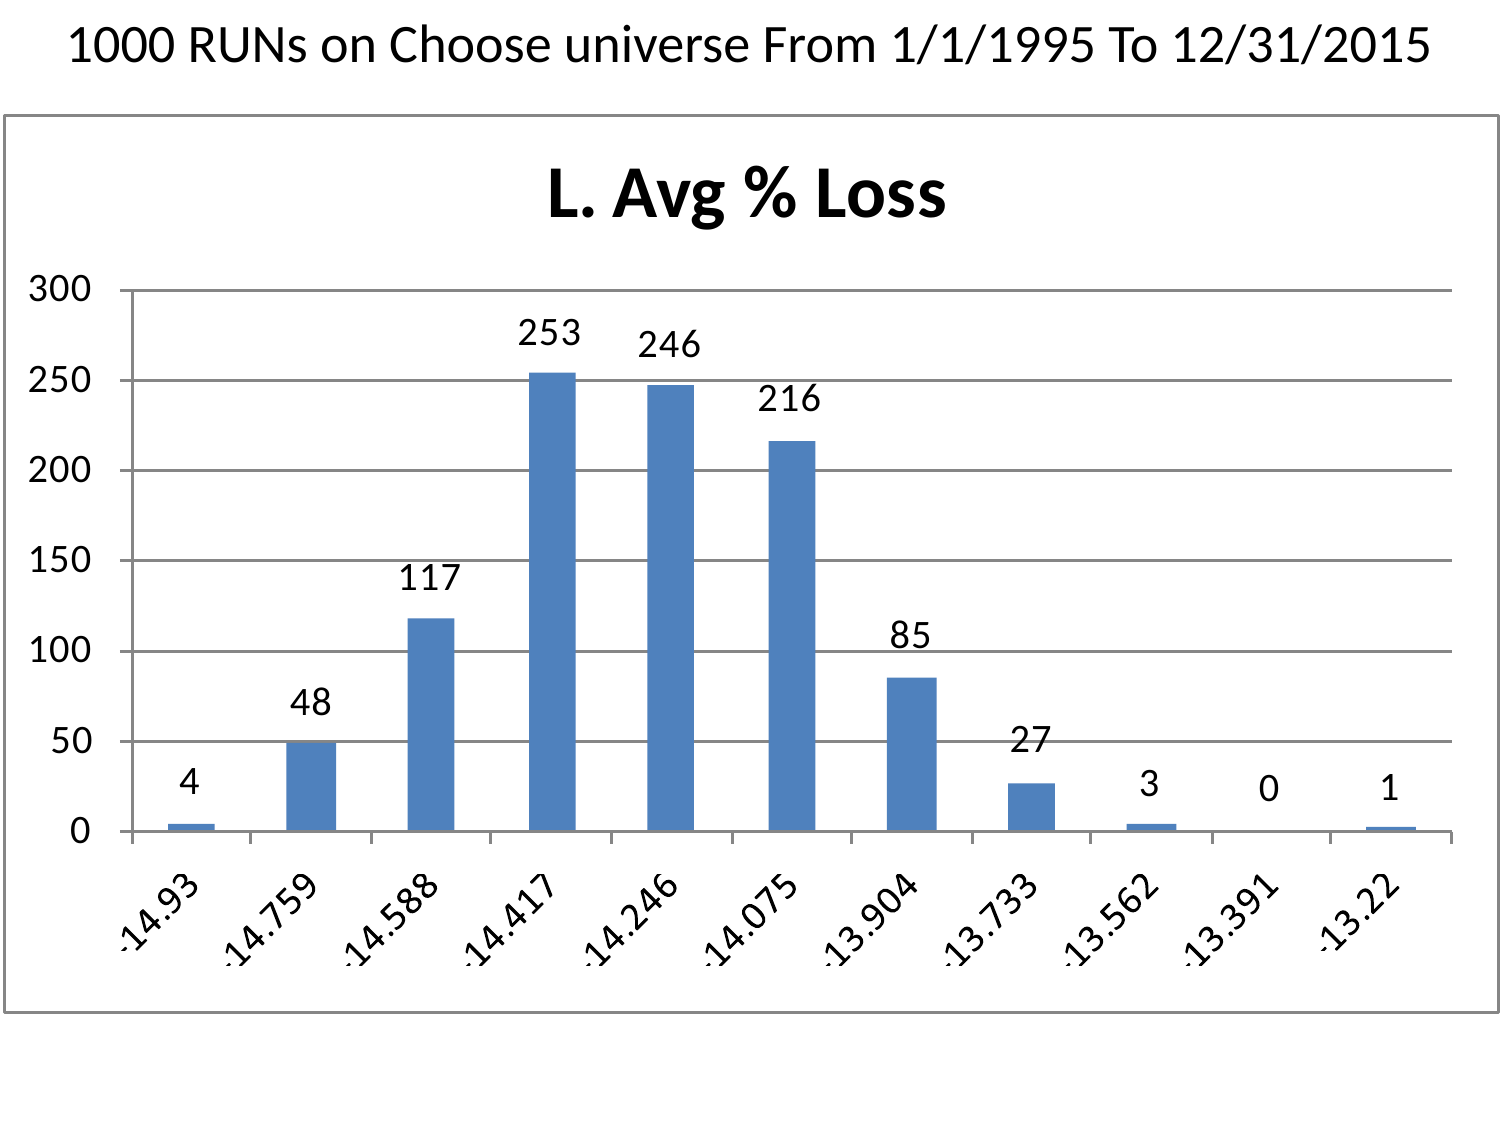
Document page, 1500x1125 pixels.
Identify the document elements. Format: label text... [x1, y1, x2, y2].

text_box 1000 RUNs on Choose universe From 1/1/1995 To 12/31/2015 [0, 0, 1500, 81]
picture [0, 110, 1500, 1014]
